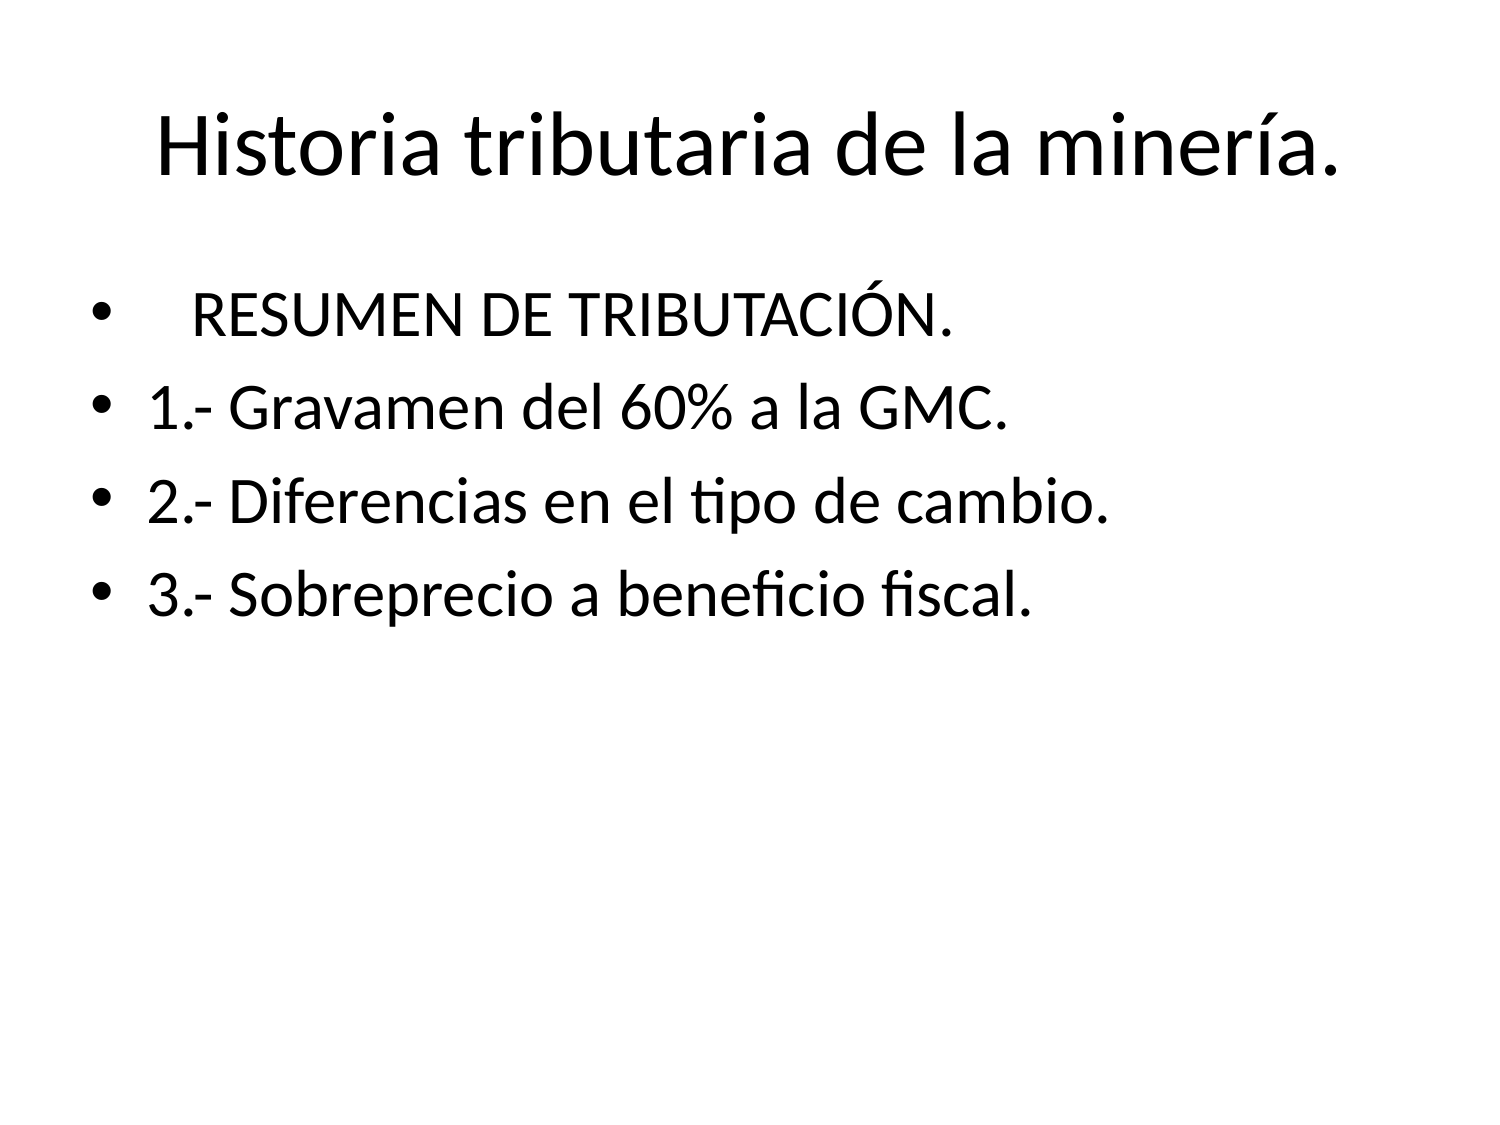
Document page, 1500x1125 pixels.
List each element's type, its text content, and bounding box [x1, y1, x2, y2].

list RESUMEN DE TRIBUTACIÓN. 1.- Gravamen del 60% a la GMC. 2.- Diferencias en el tipo de cambio. 3.- Sobreprecio a beneficio fiscal. [75, 262, 1425, 1005]
title Historia tributaria de la minería. [75, 45, 1425, 233]
